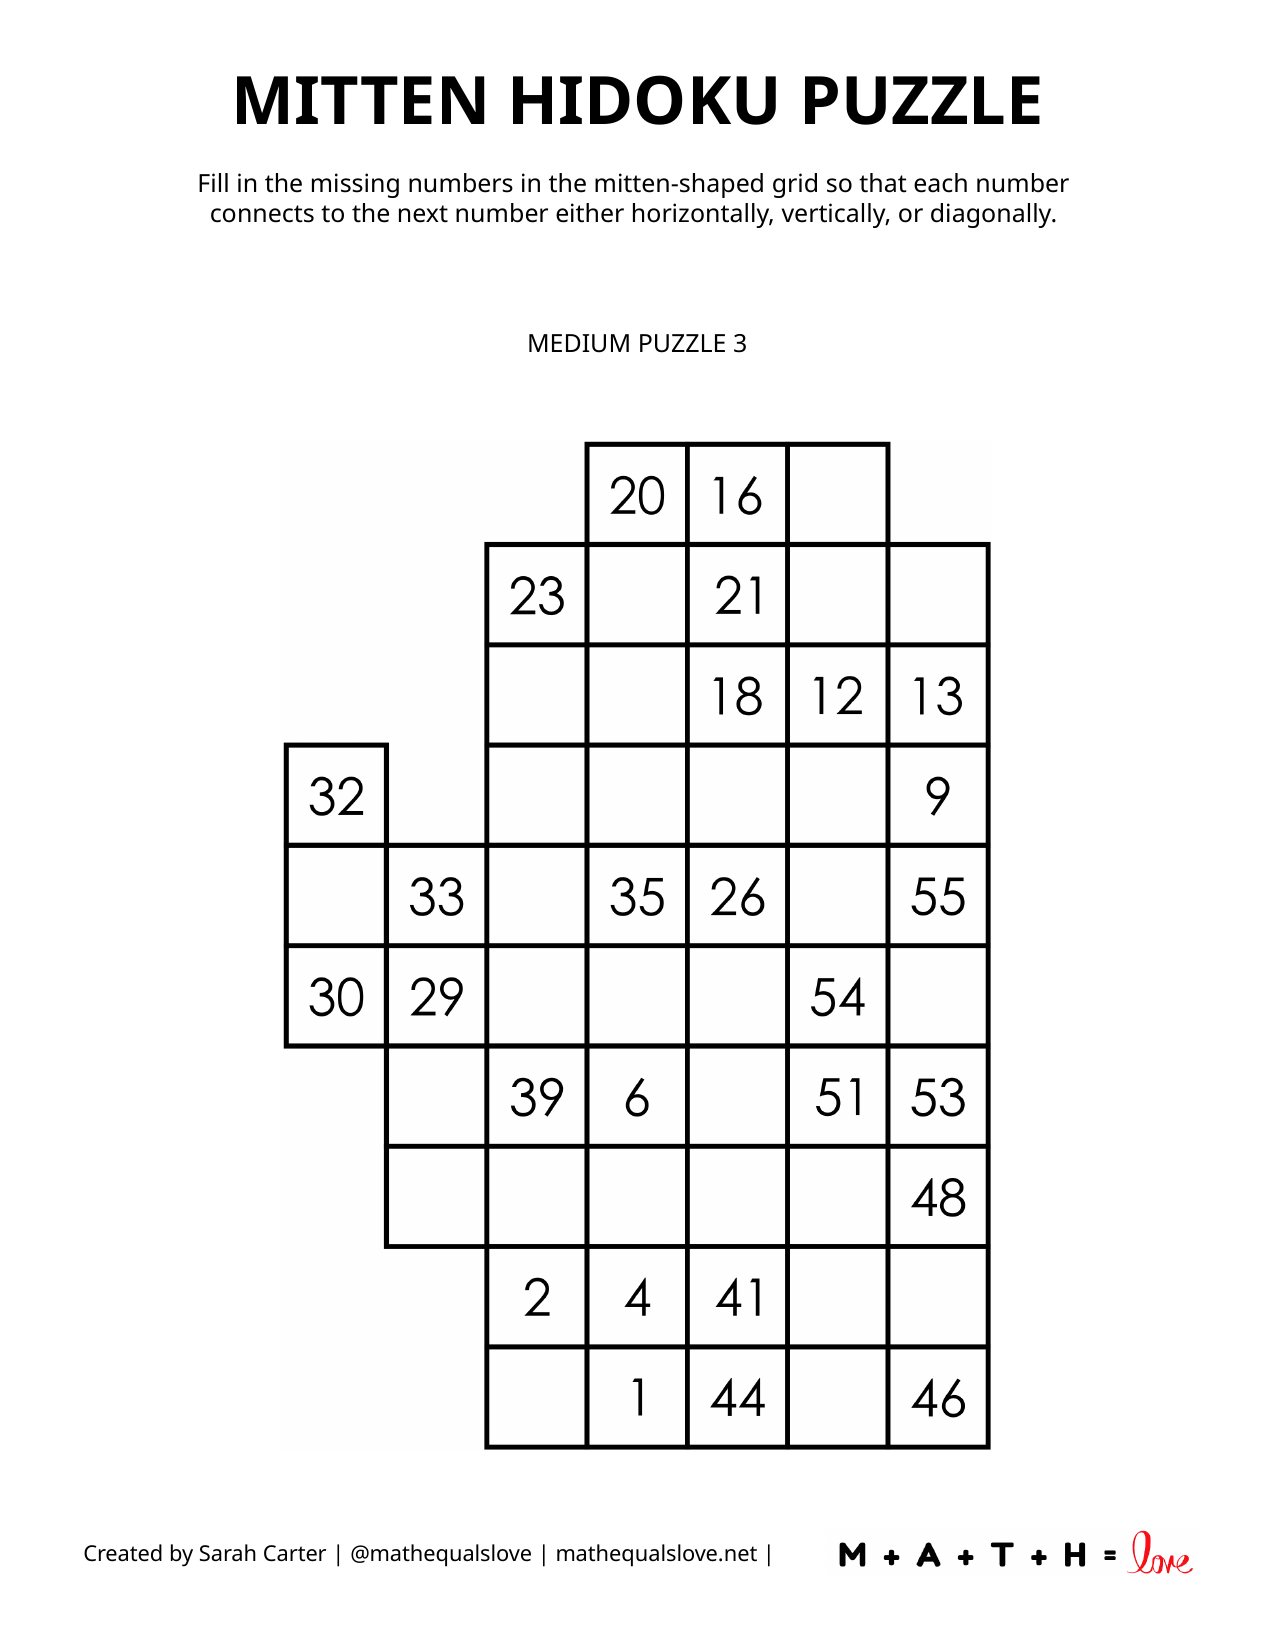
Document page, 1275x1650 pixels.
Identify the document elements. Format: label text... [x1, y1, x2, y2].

picture [280, 439, 994, 1453]
picture [826, 1527, 1203, 1579]
text_box Created by Sarah Carter | @mathequalslove | mathequalslove.net | [68, 1532, 826, 1574]
text_box MEDIUM PUZZLE 3 [197, 327, 1077, 378]
text_box MITTEN HIDOKU PUZZLE [66, 50, 1211, 145]
text_box Fill in the missing numbers in the mitten-shaped grid so that each number connects to the next number either horizontally, vertically, or diagonally. [0, 160, 1275, 235]
